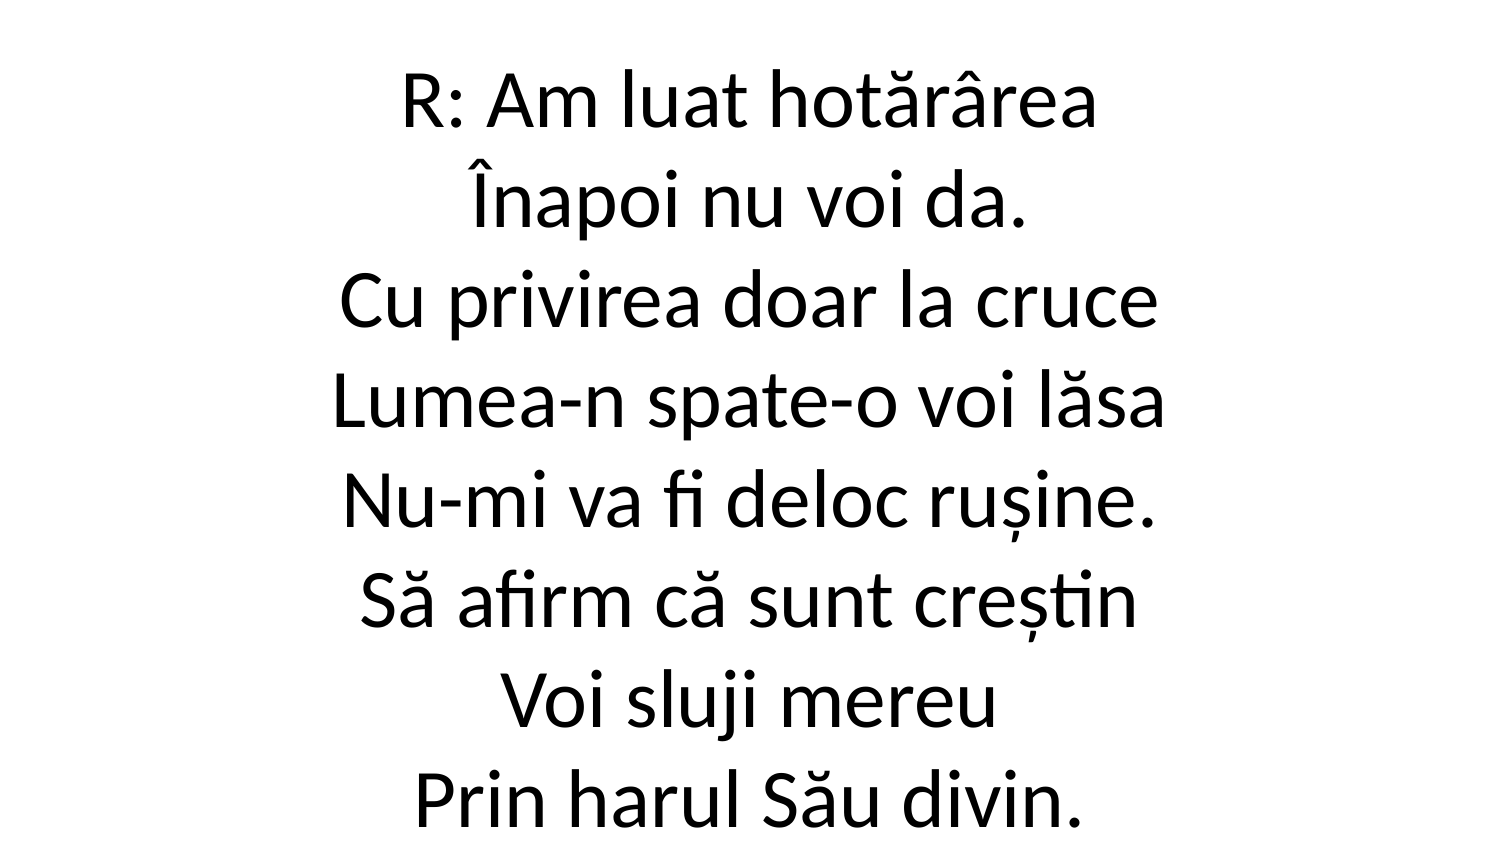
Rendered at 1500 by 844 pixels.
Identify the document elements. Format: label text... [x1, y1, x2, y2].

text_box R: Am luat hotărârea Înapoi nu voi da. Cu privirea doar la cruce Lumea-n spate-o voi lăsa Nu-mi va fi deloc rușine. Să afirm că sunt creștin Voi sluji mereu Prin harul Său divin. [316, 0, 1184, 844]
